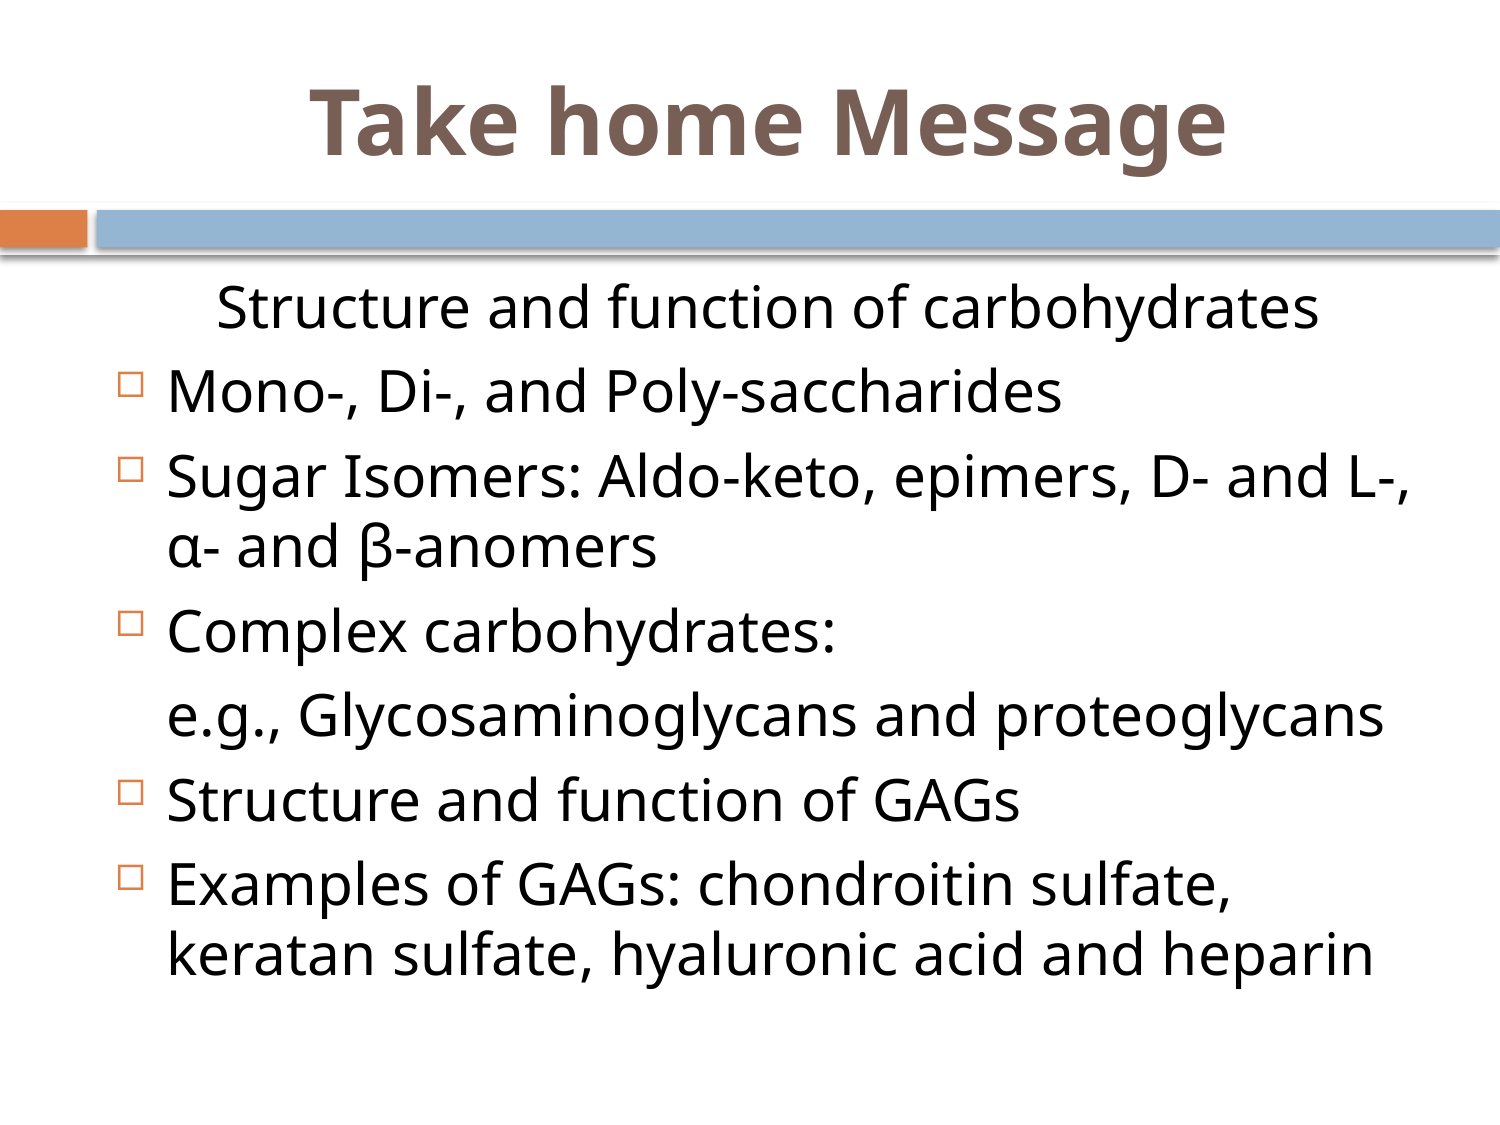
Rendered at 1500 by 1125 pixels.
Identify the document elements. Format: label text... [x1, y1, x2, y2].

list Structure and function of carbohydrates Mono-, Di-, and Poly-saccharides Sugar Isomers: Aldo-keto, epimers, D- and L-, α- and β-anomers Complex carbohydrates: e.g., Glycosaminoglycans and proteoglycans Structure and function of GAGs Examples of GAGs: chondroitin sulfate, keratan sulfate, hyaluronic acid and heparin [100, 262, 1438, 1050]
title Take home Message [100, 37, 1438, 200]
